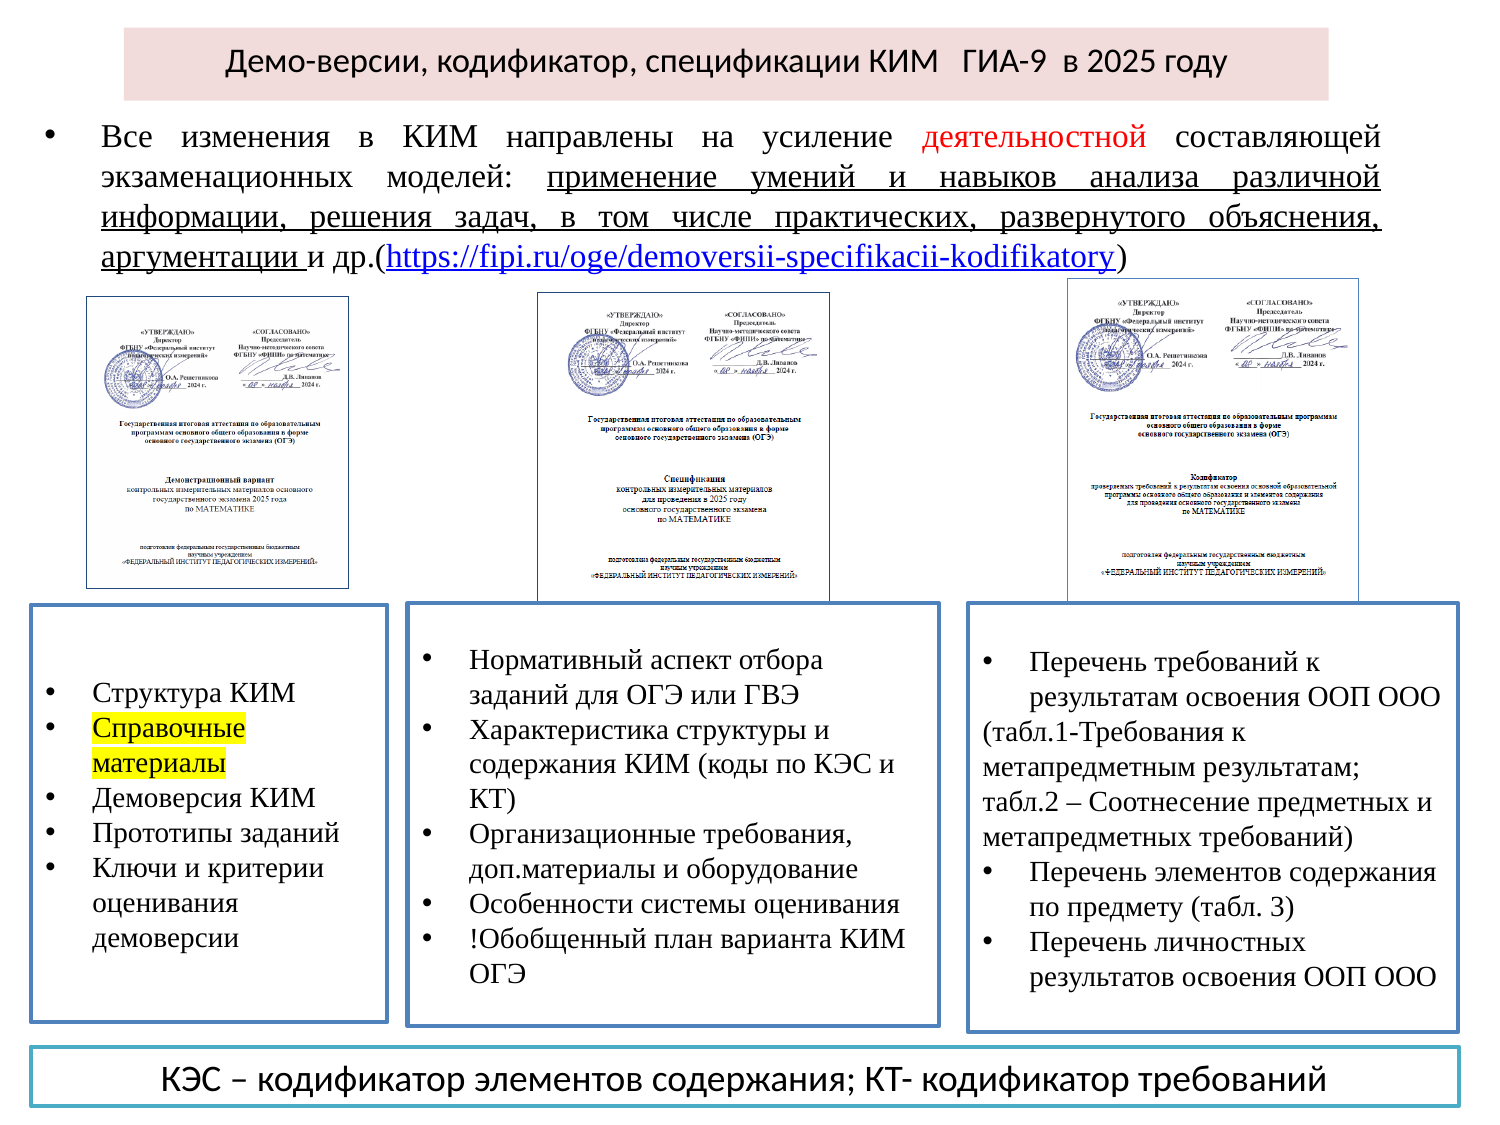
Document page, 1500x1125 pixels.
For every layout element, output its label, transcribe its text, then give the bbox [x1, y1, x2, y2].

text_box Перечень требований к результатам освоения ООП ООО (табл.1-Требования к метапредметным результатам; табл.2 – Соотнесение предметных и метапредметных требований) Перечень элементов содержания по предмету (табл. 3) Перечень личностных результатов освоения ООП ООО [966, 601, 1460, 1034]
picture [537, 291, 830, 605]
text_box Нормативный аспект отбора заданий для ОГЭ или ГВЭ Характеристика структуры и содержания КИМ (коды по КЭС и КТ) Организационные требования, доп.материалы и оборудование Особенности системы оценивания !Обобщенный план варианта КИМ ОГЭ [405, 601, 941, 1028]
list Все изменения в КИМ направлены на усиление деятельностной составляющей экзаменационных моделей: применение умений и навыков анализа различной информации, решения задач, в том числе практических, развернутого объяснения, аргументации и др.(https://fipi.ru/oge/demoversii-specifikacii-kodifikatory) [29, 106, 1397, 291]
picture [85, 296, 349, 589]
picture [1066, 278, 1359, 602]
title Демо-версии, кодификатор, спецификации КИМ ГИА-9 в 2025 году [123, 27, 1329, 101]
text_box Структура КИМ Справочные материалы Демоверсия КИМ Прототипы заданий Ключи и критерии оценивания демоверсии [29, 603, 389, 1024]
text_box КЭС – кодификатор элементов содержания; КТ- кодификатор требований [29, 1045, 1461, 1108]
